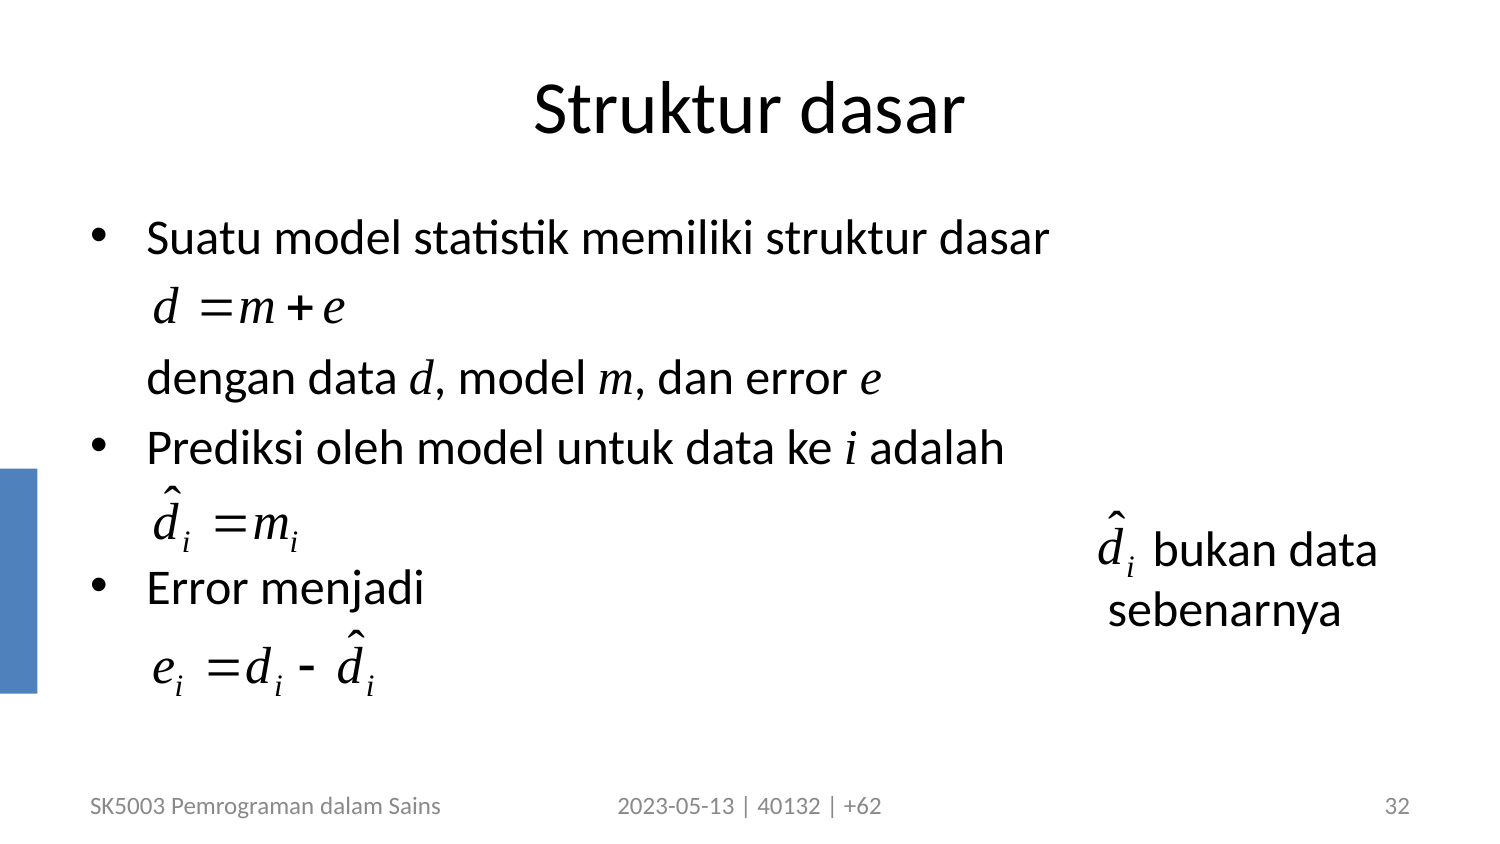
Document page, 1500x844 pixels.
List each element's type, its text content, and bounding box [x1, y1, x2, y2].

slide_number SK5003 Pemrograman dalam Sains [75, 782, 463, 827]
text_box bukan data sebenarnya [1092, 509, 1406, 644]
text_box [1087, 496, 1151, 591]
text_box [142, 271, 357, 340]
footer 2023-05-13 | 40132 | +62 [512, 782, 988, 827]
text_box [142, 615, 388, 710]
title Struktur dasar [74, 33, 1426, 175]
slide_number 32 [1074, 782, 1425, 827]
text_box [142, 471, 310, 566]
list Suatu model statistik memiliki struktur dasar dengan data d, model m, dan error e Prediksi oleh model untuk data ke i adalah Error menjadi [74, 196, 1426, 754]
